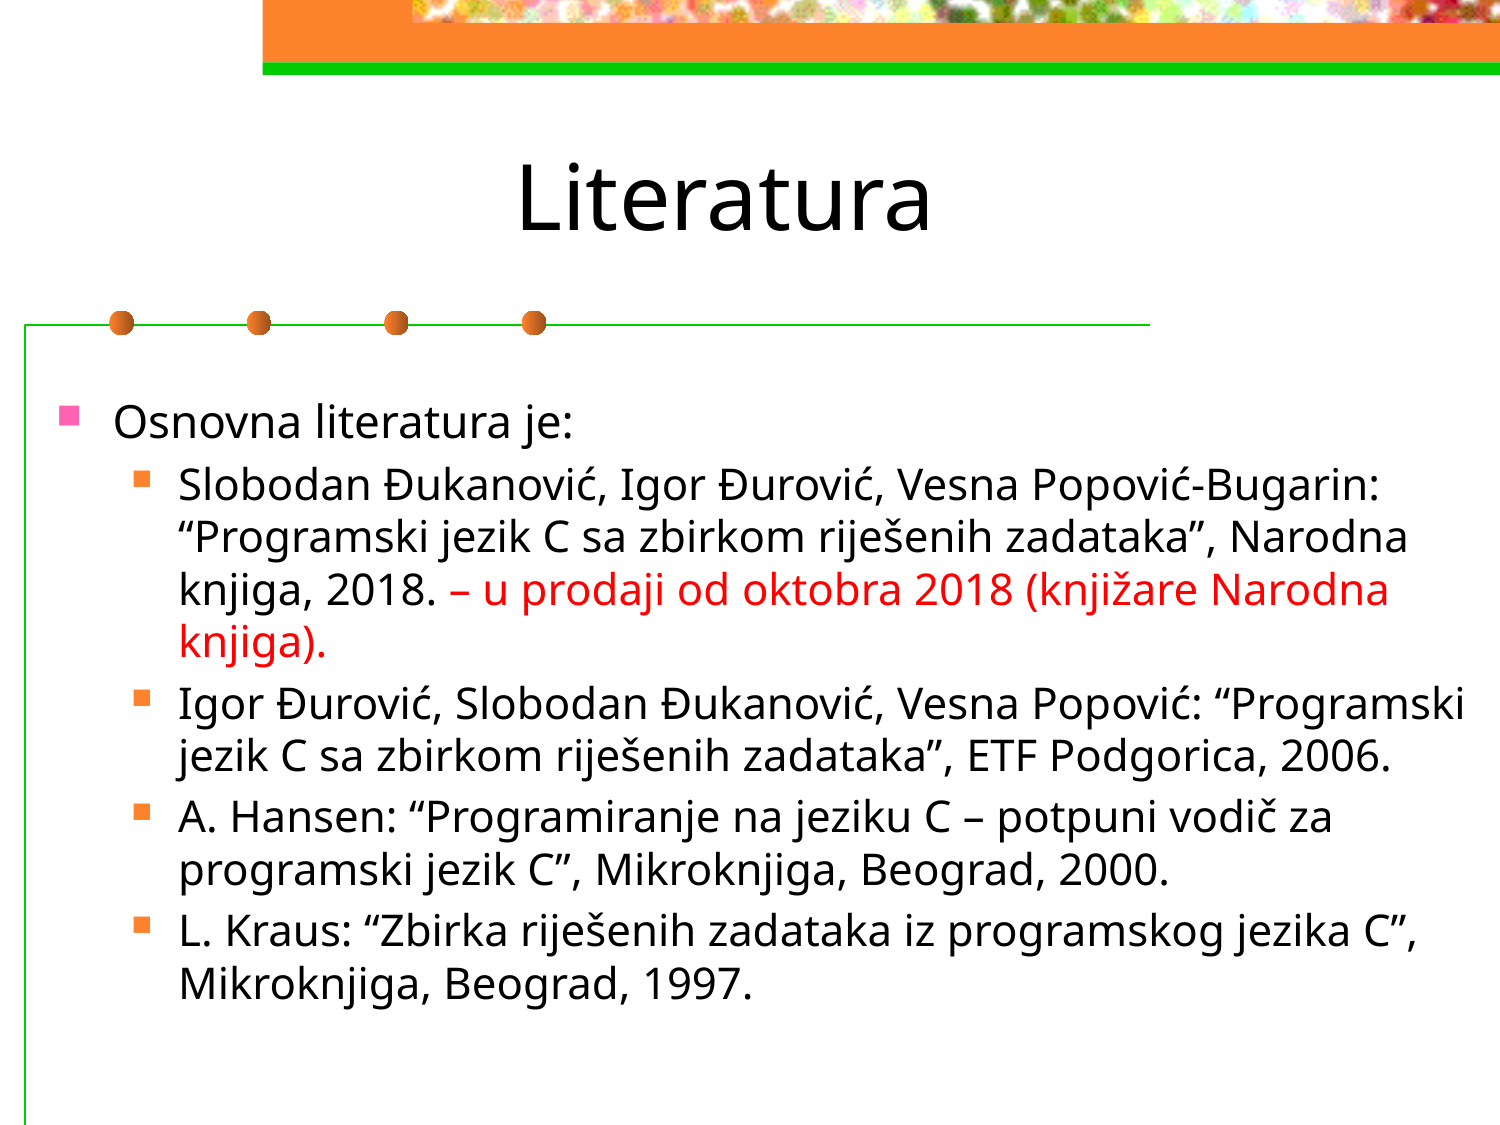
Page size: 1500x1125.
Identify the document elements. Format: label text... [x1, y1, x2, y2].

picture [412, 0, 1500, 23]
title Literatura [87, 99, 1363, 288]
list Osnovna literatura je: Slobodan Đukanović, Igor Đurović, Vesna Popović-Bugarin: “Programski jezik C sa zbirkom riješenih zadataka”, Narodna knjiga, 2018. – u prodaji od oktobra 2018 (knjižare Narodna knjiga). Igor Đurović, Slobodan Đukanović, Vesna Popović: “Programski jezik C sa zbirkom riješenih zadataka”, ETF Podgorica, 2006. A. Hansen: “Programiranje na jeziku C – potpuni vodič za programski jezik C”, Mikroknjiga, Beograd, 2000. L. Kraus: “Zbirka riješenih zadataka iz programskog jezika C”, Mikroknjiga, Beograd, 1997. [41, 385, 1500, 1047]
